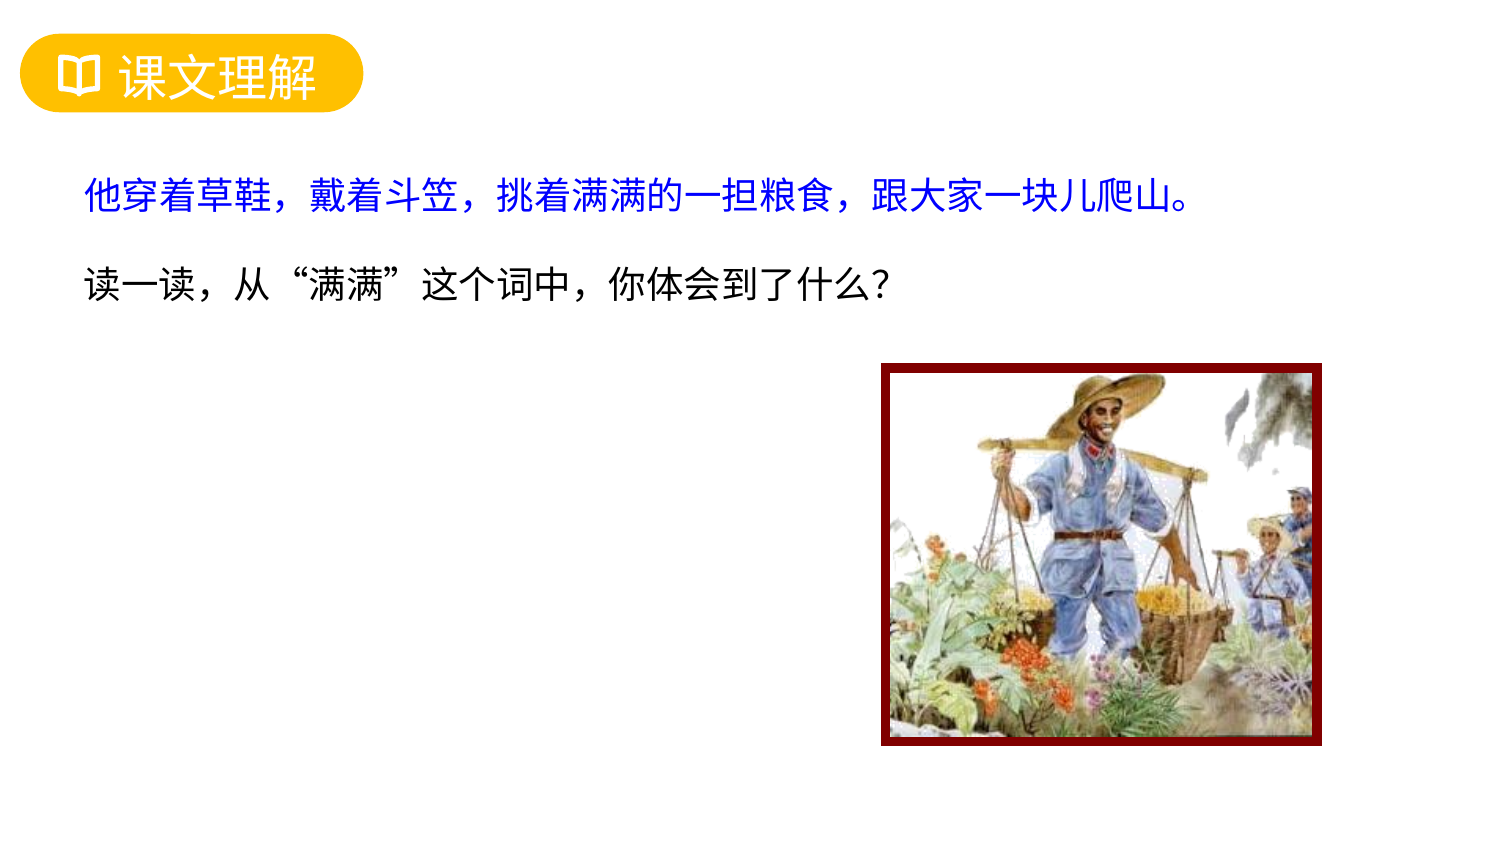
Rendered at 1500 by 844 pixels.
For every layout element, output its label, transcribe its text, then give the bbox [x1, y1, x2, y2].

text_box 他穿着草鞋，戴着斗笠，挑着满满的一担粮食，跟大家一块儿爬山。 [29, 144, 1360, 223]
picture [890, 372, 1313, 737]
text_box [19, 33, 364, 115]
text_box 读一读，从“满满”这个词中，你体会到了什么？ [29, 255, 1024, 312]
